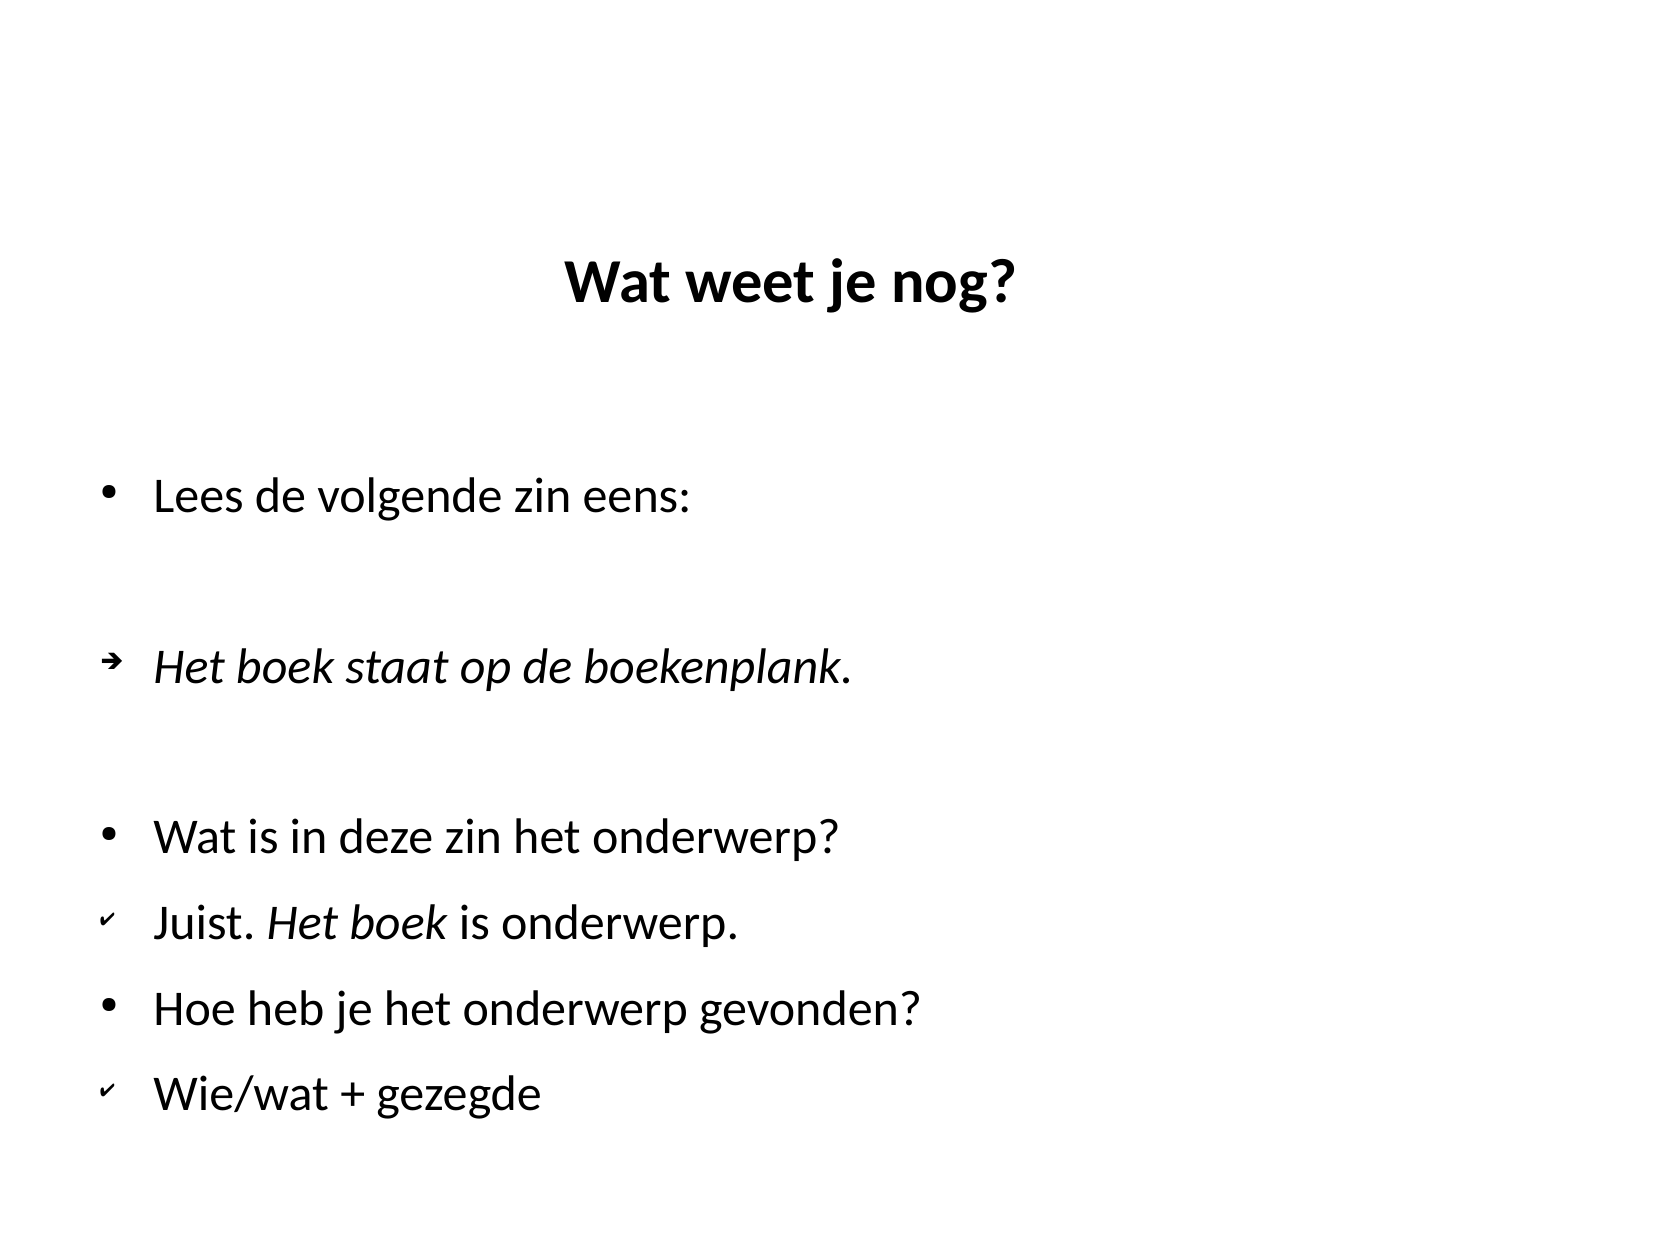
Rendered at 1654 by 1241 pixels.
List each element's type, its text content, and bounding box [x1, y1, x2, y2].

title Wat weet je nog? [47, 212, 1536, 420]
list Lees de volgende zin eens: Het boek staat op de boekenplank. Wat is in deze zin het onderwerp? Juist. Het boek is onderwerp. Hoe heb je het onderwerp gevonden? Wie/wat + gezegde [82, 373, 1538, 1093]
